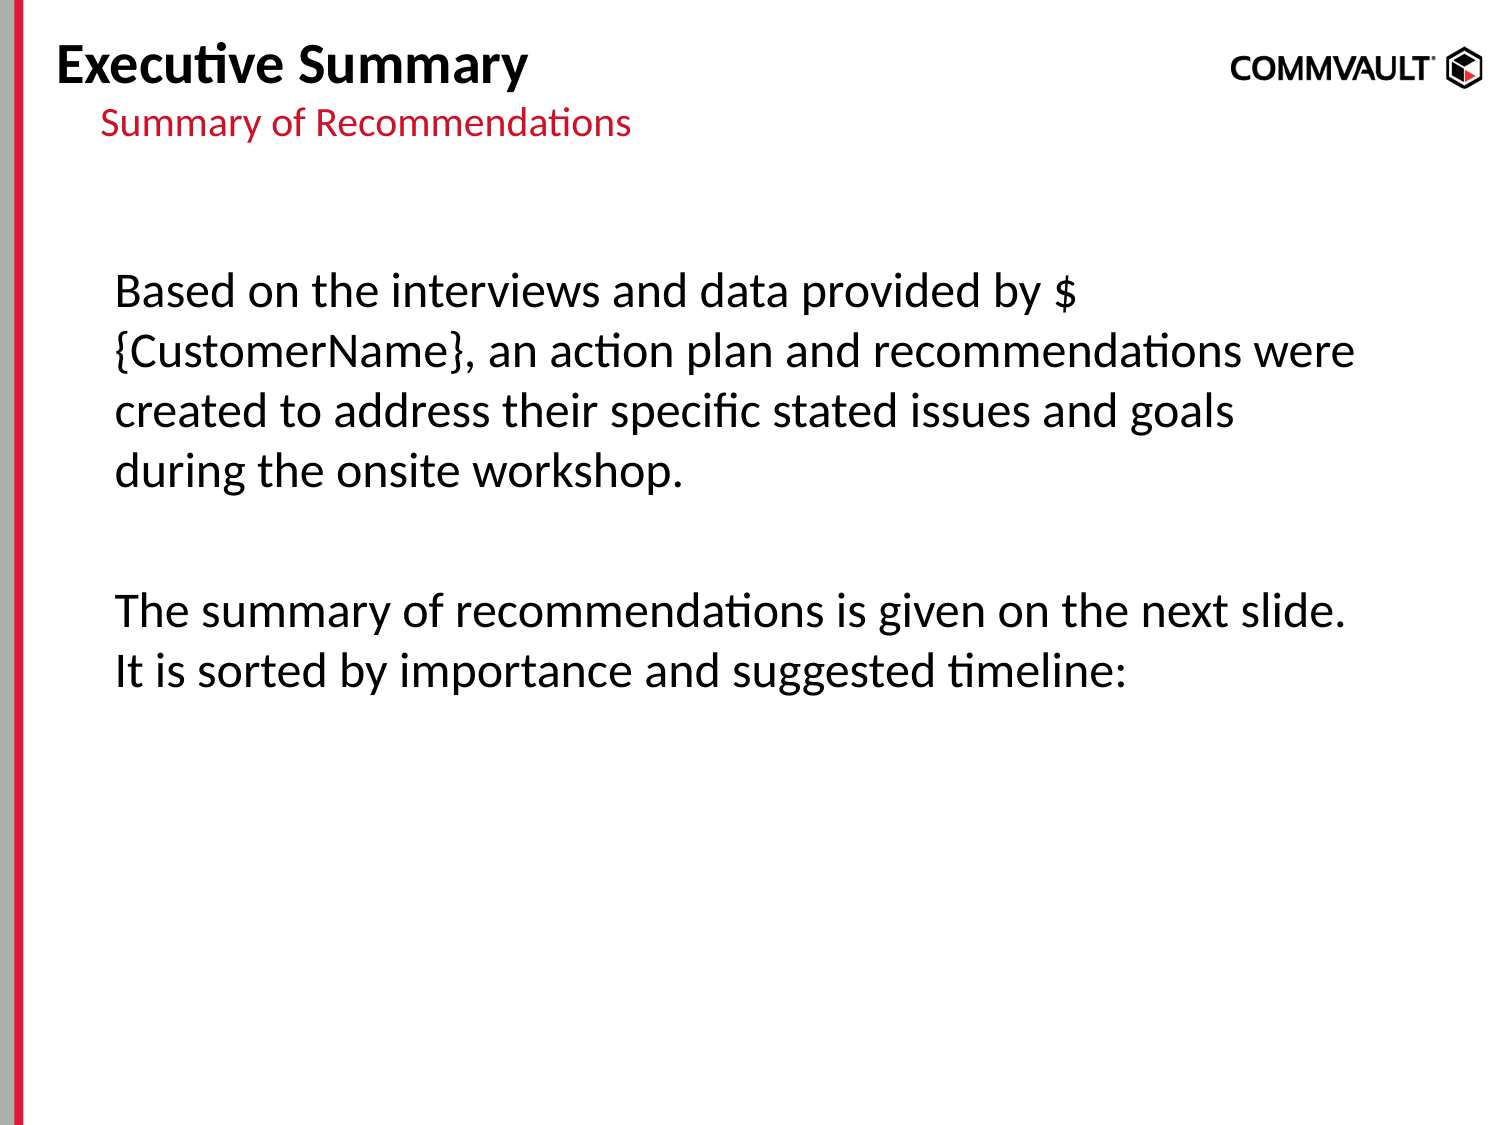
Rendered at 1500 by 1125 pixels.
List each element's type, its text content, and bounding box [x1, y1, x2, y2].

text_box Based on the interviews and data provided by ${CustomerName}, an action plan and recommendations were created to address their specific stated issues and goals during the onsite workshop. The summary of recommendations is given on the next slide. It is sorted by importance and suggested timeline: [24, 249, 1375, 1088]
title Executive Summary [41, 30, 1247, 91]
picture [1247, 46, 1483, 89]
list Summary of Recommendations [85, 91, 1247, 150]
